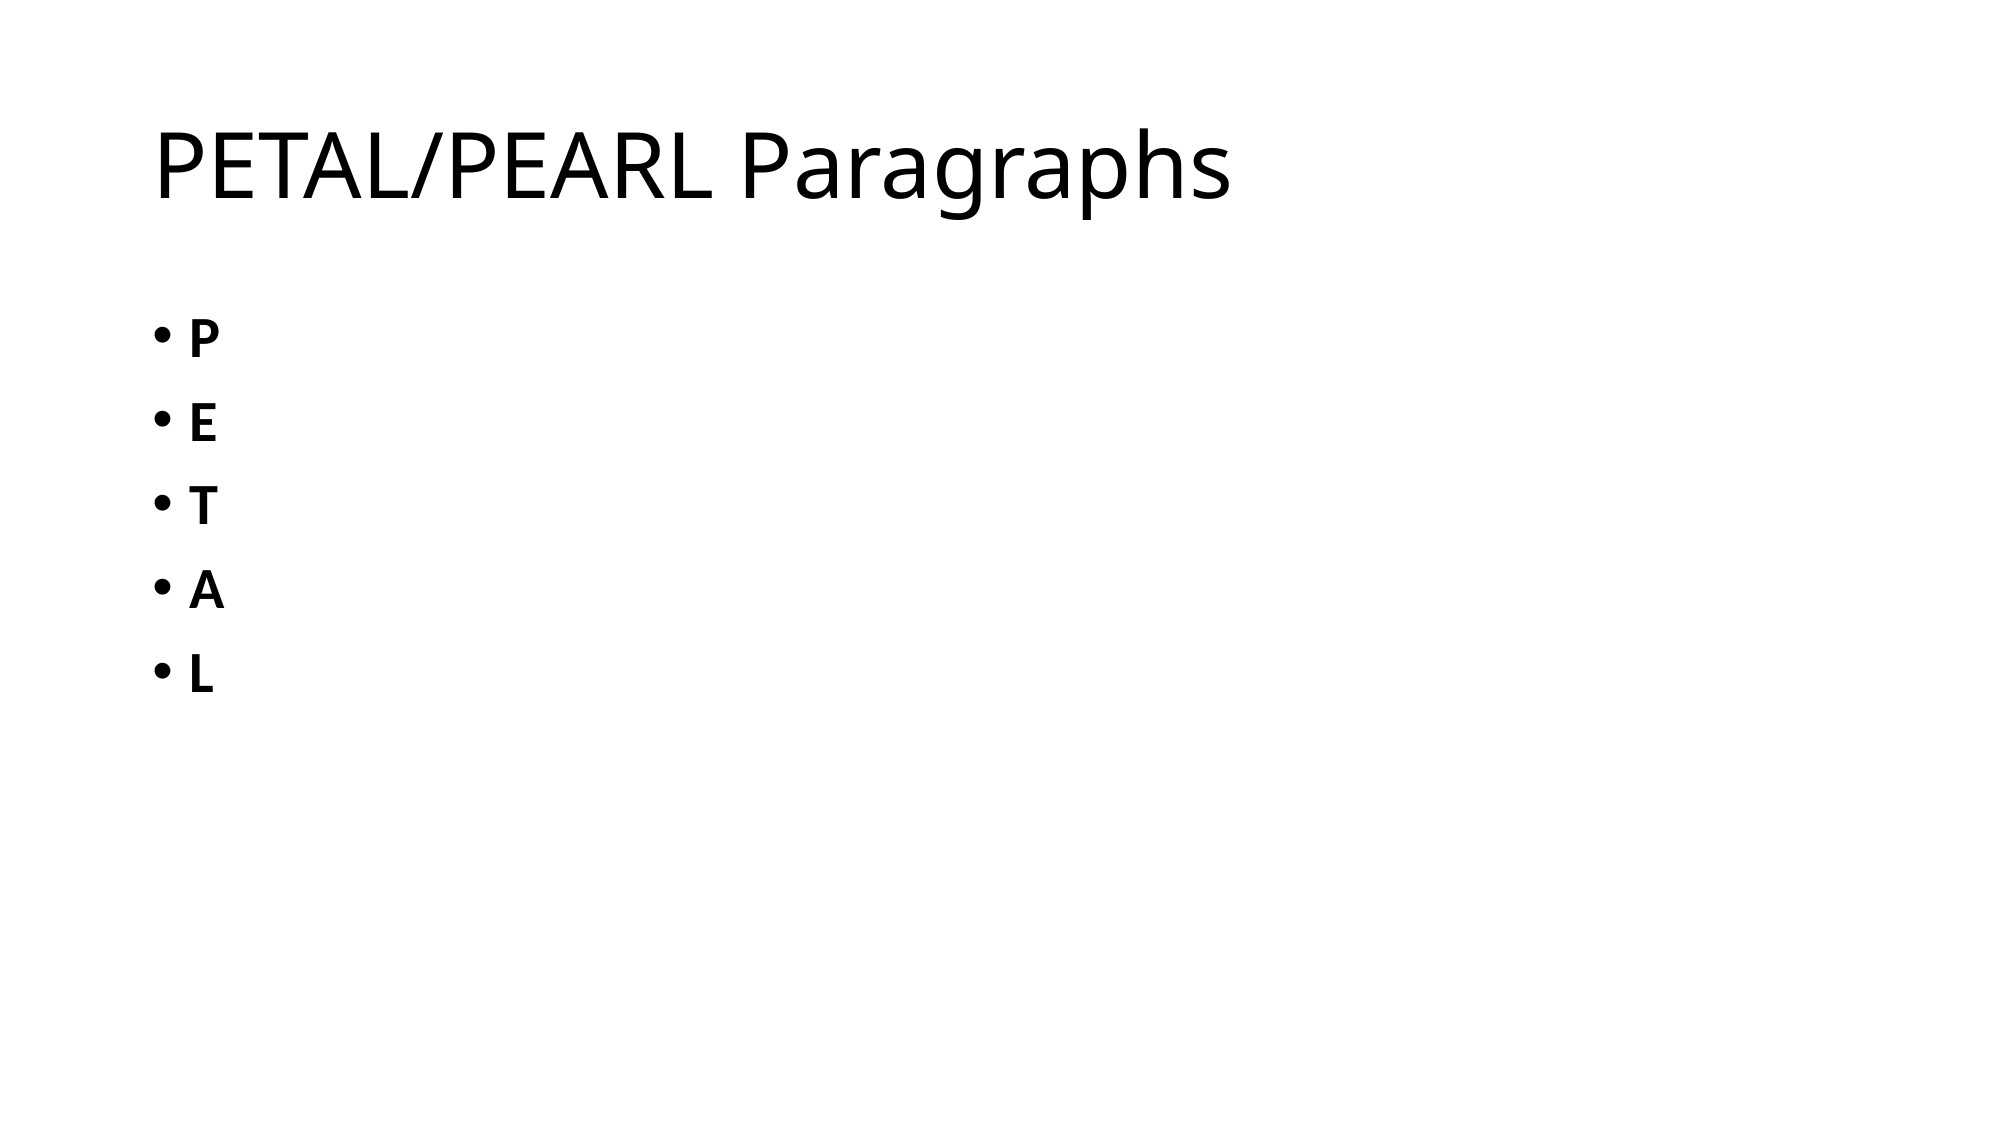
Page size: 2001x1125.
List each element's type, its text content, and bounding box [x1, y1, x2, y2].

list P E T A L [137, 299, 1863, 1014]
title PETAL/PEARL Paragraphs [137, 59, 1863, 278]
